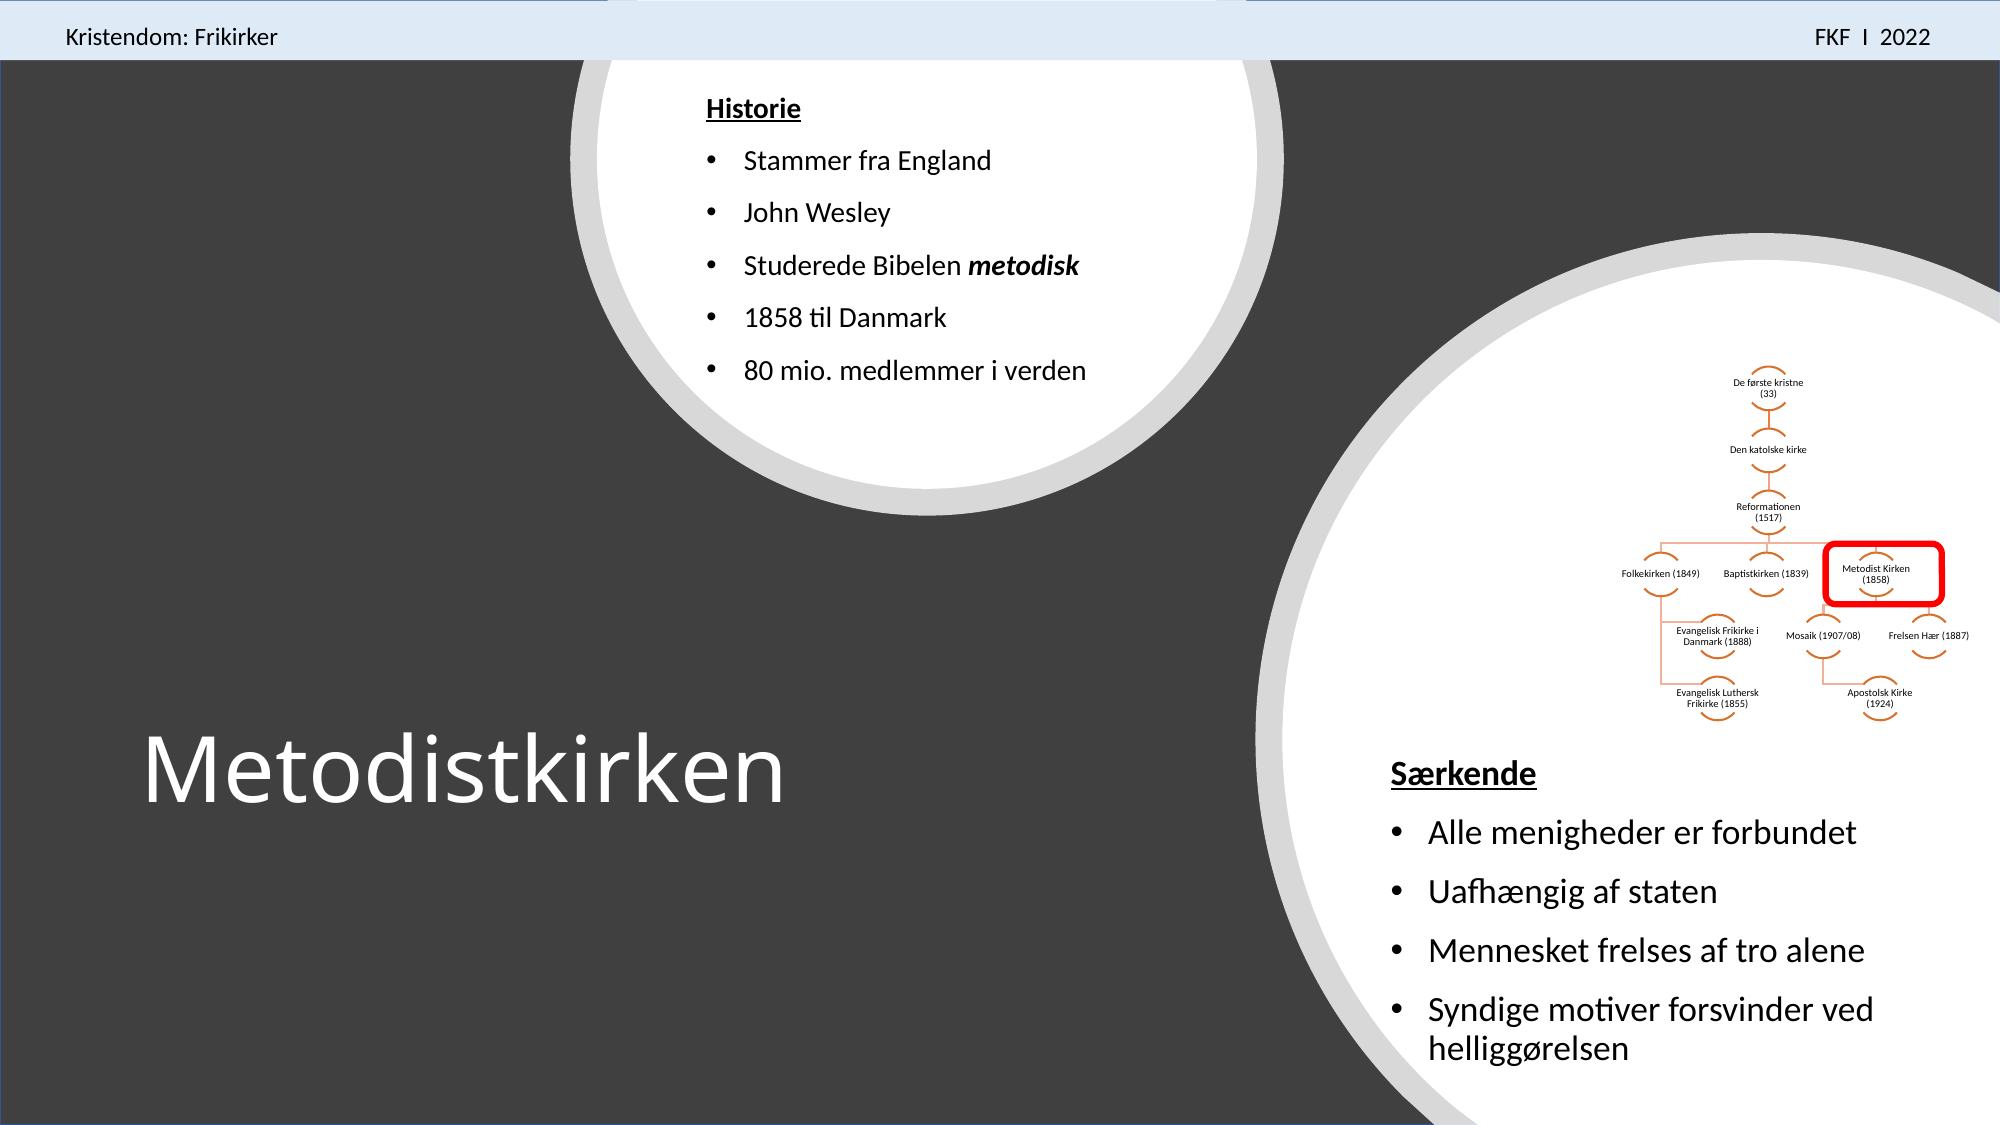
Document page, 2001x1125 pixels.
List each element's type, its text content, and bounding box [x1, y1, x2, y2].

text_box [1254, 232, 2000, 1068]
text_box [1164, 61, 1258, 390]
text_box [0, 61, 2000, 1125]
text_box [1281, 258, 2000, 1125]
text_box [724, 421, 1130, 490]
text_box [1617, 333, 1973, 754]
text_box [595, 61, 691, 392]
list Særkende Alle menigheder er forbundet Uafhængig af staten Mennesket frelses af tro alene Syndige motiver forsvinder ved helliggørelsen [1375, 515, 1946, 1125]
list Historie Stammer fra England John Wesley Studerede Bibelen metodisk 1858 til Danmark 80 mio. medlemmer i verden [691, 61, 1164, 421]
text_box Kristendom: Frikirker FKF I 2022 [0, 0, 2000, 61]
text_box [569, 61, 1285, 517]
title Metodistkirken [125, 574, 1119, 972]
